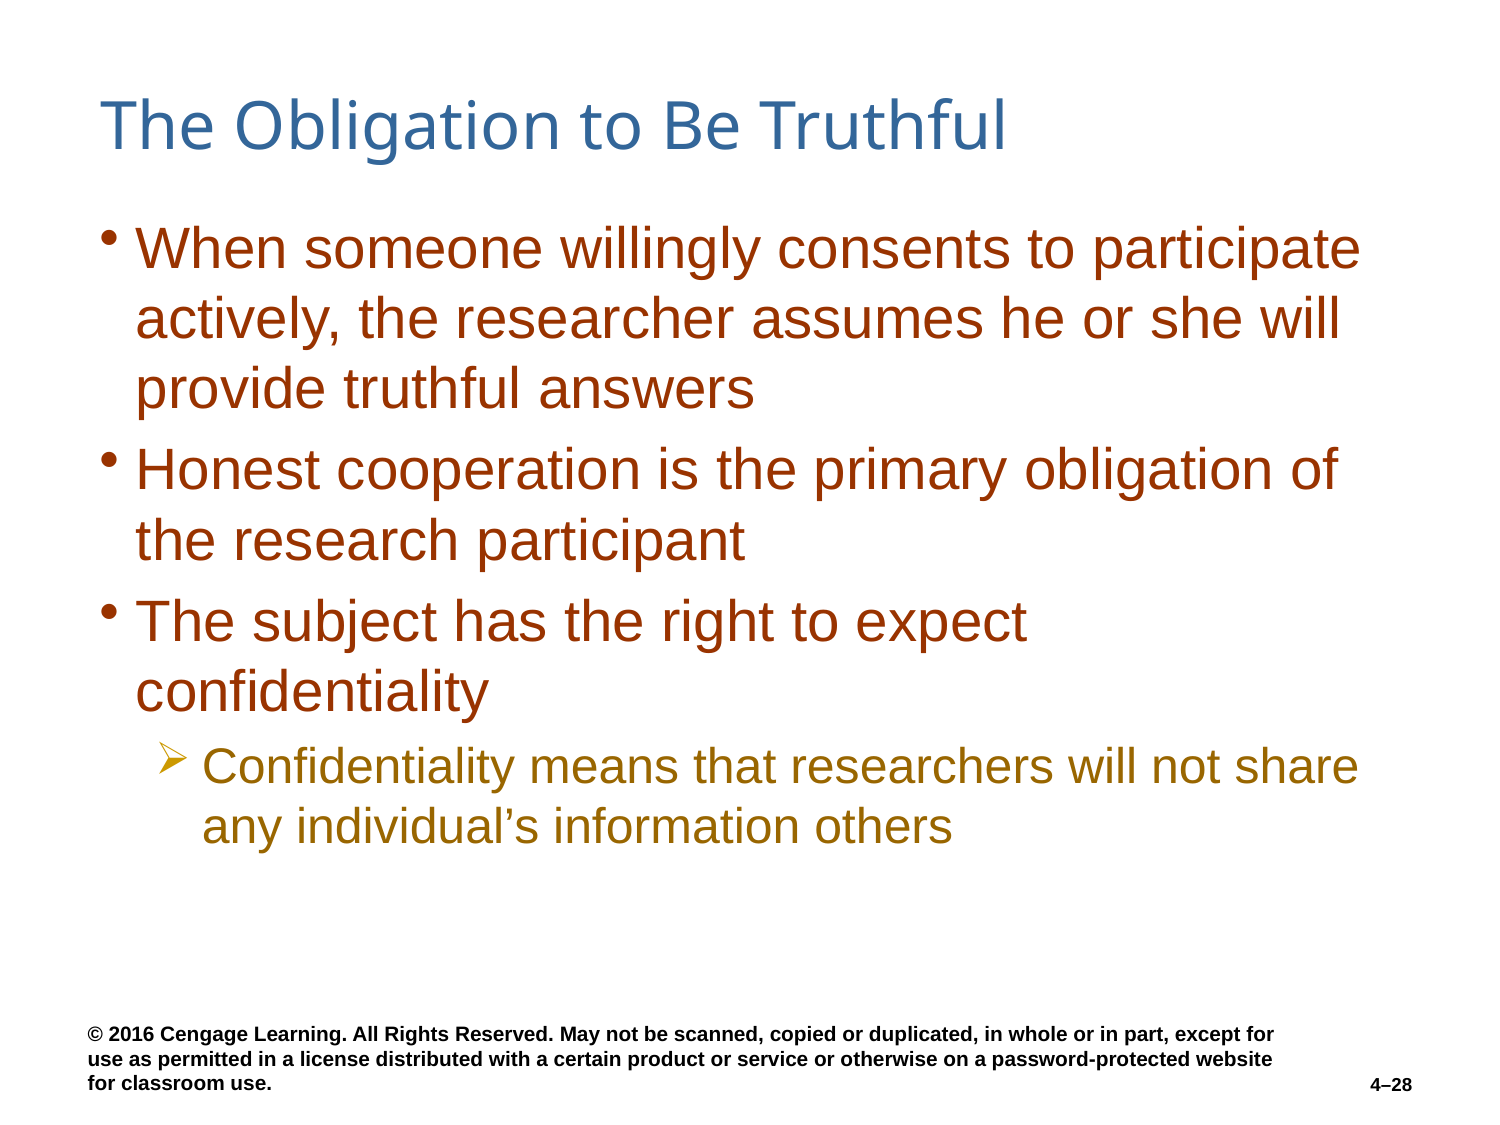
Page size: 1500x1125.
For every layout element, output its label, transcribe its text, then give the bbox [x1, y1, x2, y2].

slide_number 4–28 [1050, 1042, 1413, 1103]
footer © 2016 Cengage Learning. All Rights Reserved. May not be scanned, copied or duplicated, in whole or in part, except for use as permitted in a license distributed with a certain product or service or otherwise on a password-protected website for classroom use. [87, 1057, 1050, 1103]
title The Obligation to Be Truthful [85, 75, 1411, 171]
list When someone willingly consents to participate actively, the researcher assumes he or she will provide truthful answers Honest cooperation is the primary obligation of the research participant The subject has the right to expect confidentiality Confidentiality means that researchers will not share any individual’s information others [84, 202, 1414, 1013]
